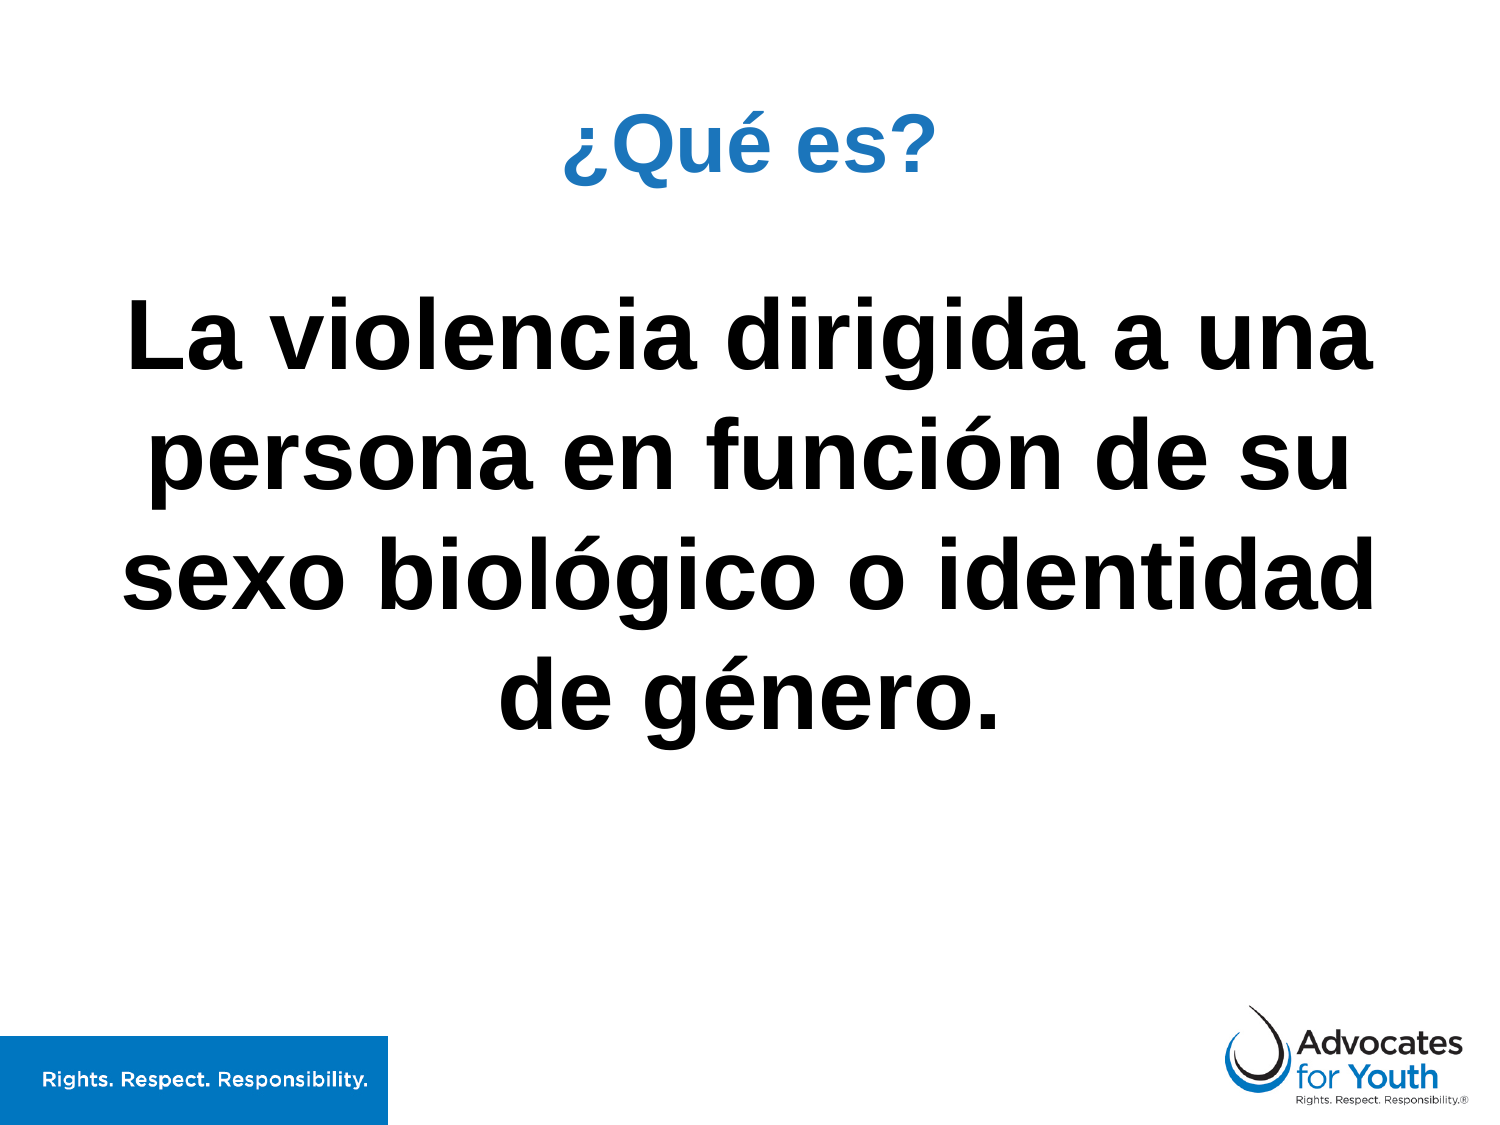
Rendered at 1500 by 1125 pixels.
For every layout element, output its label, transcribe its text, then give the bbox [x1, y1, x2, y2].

picture [0, 1036, 388, 1125]
picture [1199, 990, 1500, 1125]
list La violencia dirigida a una persona en función de su sexo biológico o identidad de género. [75, 262, 1425, 1005]
title ¿Qué es? [75, 45, 1425, 233]
